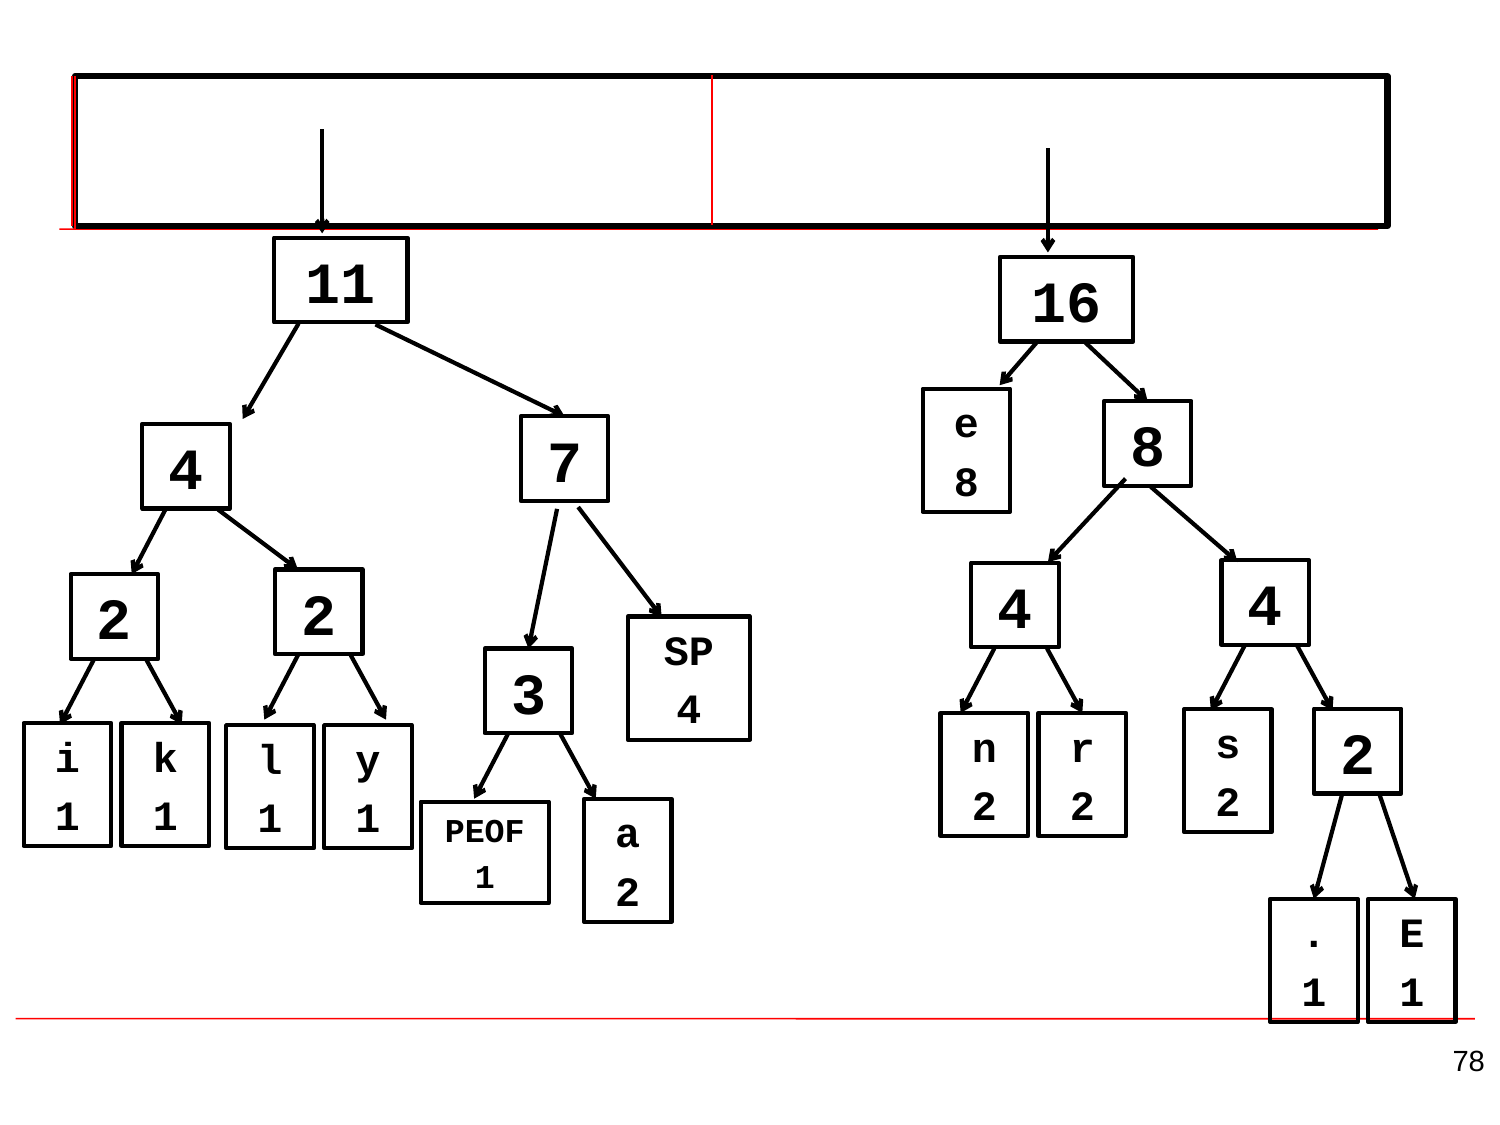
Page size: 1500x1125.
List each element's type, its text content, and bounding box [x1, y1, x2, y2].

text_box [999, 342, 1037, 386]
text_box s 2 [1184, 709, 1272, 833]
text_box [76, 76, 711, 227]
text_box r 2 [1038, 712, 1127, 837]
text_box k 1 [121, 722, 210, 847]
text_box PEOF 1 [420, 801, 549, 903]
text_box 11 [274, 237, 408, 323]
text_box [1085, 342, 1148, 402]
text_box n 2 [940, 712, 1029, 837]
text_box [1296, 645, 1333, 711]
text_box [528, 508, 558, 649]
text_box 4 [971, 562, 1059, 648]
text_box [1047, 478, 1126, 563]
text_box 7 [520, 416, 609, 502]
text_box SP 4 [627, 616, 750, 740]
text_box 4 [1221, 560, 1309, 645]
text_box 2 [274, 569, 363, 655]
text_box 4 [142, 423, 230, 509]
text_box 2 [70, 574, 159, 659]
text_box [146, 659, 182, 725]
text_box l 1 [226, 725, 314, 849]
text_box y 1 [324, 725, 412, 849]
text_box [131, 509, 166, 575]
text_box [1313, 794, 1343, 900]
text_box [242, 323, 299, 420]
text_box E 1 [1368, 898, 1456, 1022]
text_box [473, 734, 508, 799]
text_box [560, 734, 597, 799]
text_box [1210, 645, 1245, 711]
text_box . 1 [1270, 898, 1358, 1022]
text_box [264, 655, 299, 720]
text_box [960, 648, 995, 714]
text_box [1379, 794, 1415, 900]
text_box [59, 659, 94, 725]
text_box a 2 [583, 798, 672, 922]
text_box 16 [999, 256, 1134, 342]
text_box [577, 506, 662, 618]
text_box 3 [484, 648, 573, 734]
slide_number 78 [1149, 1034, 1500, 1113]
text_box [217, 509, 299, 570]
text_box 8 [1103, 401, 1192, 486]
text_box i 1 [23, 722, 112, 847]
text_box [1046, 648, 1083, 714]
text_box e 8 [922, 388, 1011, 512]
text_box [350, 655, 387, 720]
text_box 2 [1313, 708, 1402, 794]
text_box [713, 76, 1388, 227]
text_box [375, 324, 565, 417]
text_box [1150, 486, 1238, 563]
